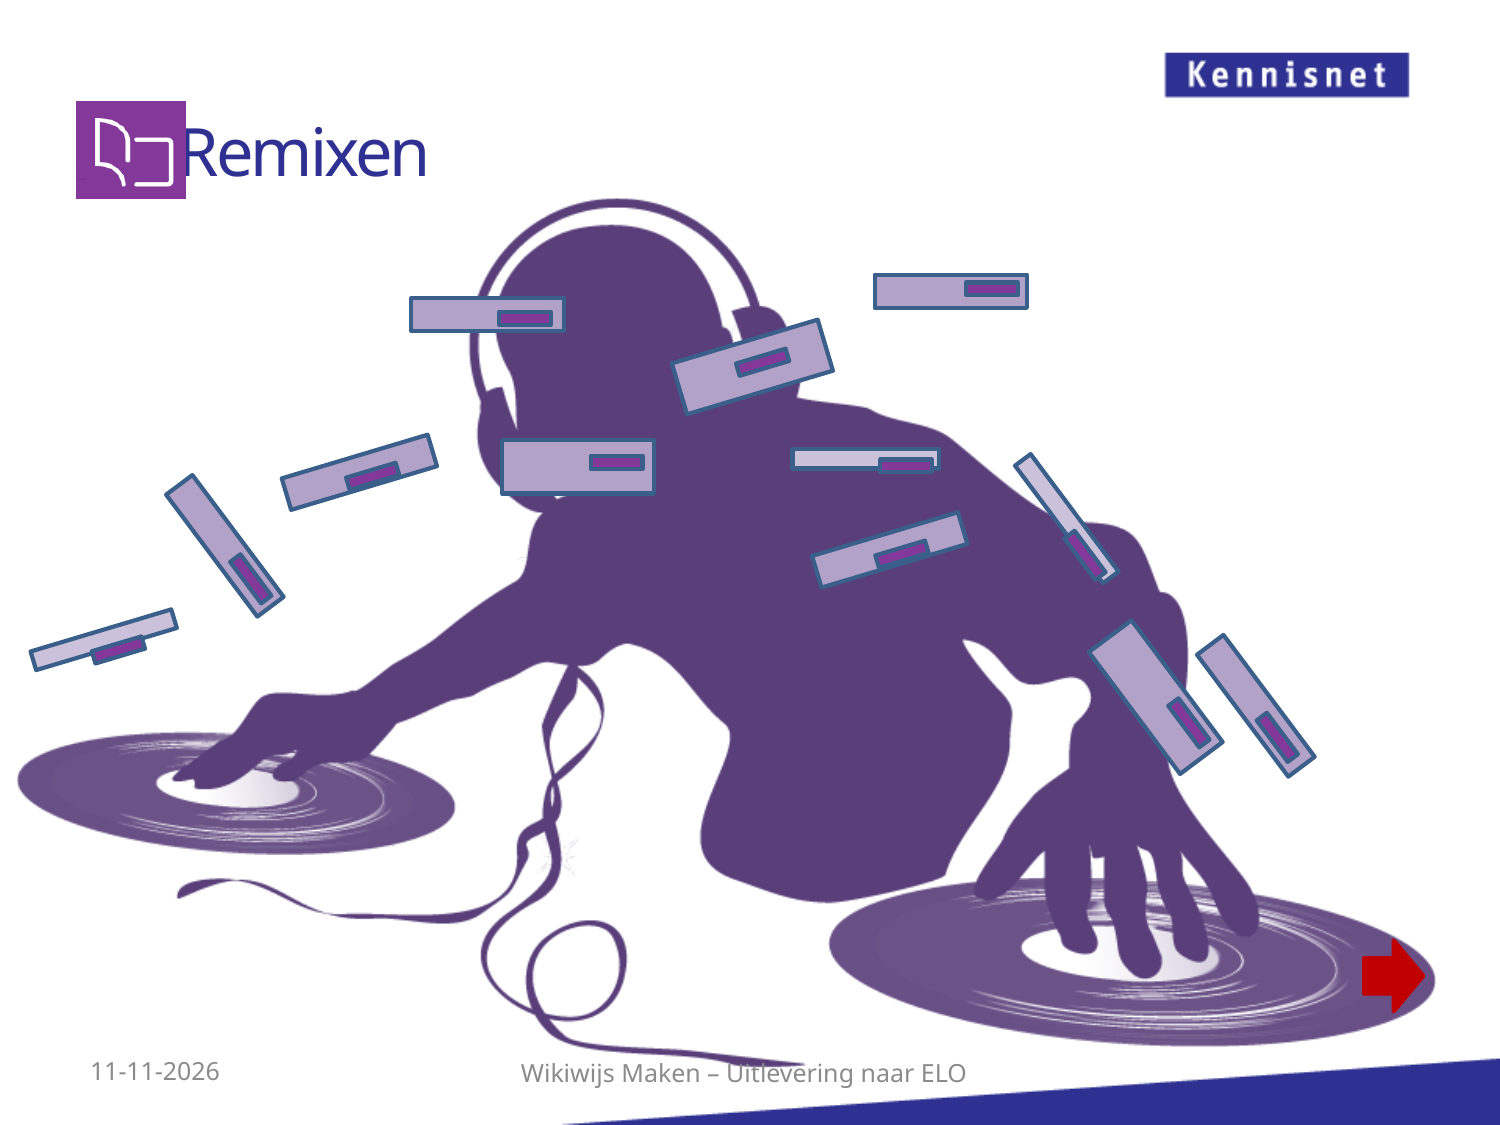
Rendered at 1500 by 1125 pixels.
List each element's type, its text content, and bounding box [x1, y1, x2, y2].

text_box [813, 533, 967, 567]
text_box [1128, 620, 1196, 774]
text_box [208, 469, 258, 623]
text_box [411, 297, 564, 332]
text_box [283, 455, 436, 490]
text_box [1239, 629, 1284, 783]
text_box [792, 448, 940, 473]
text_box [1056, 445, 1092, 593]
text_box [874, 274, 1028, 309]
title Remixen [74, 55, 1426, 170]
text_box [501, 439, 655, 494]
picture [0, 0, 1500, 1125]
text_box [30, 629, 178, 657]
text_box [675, 340, 829, 394]
